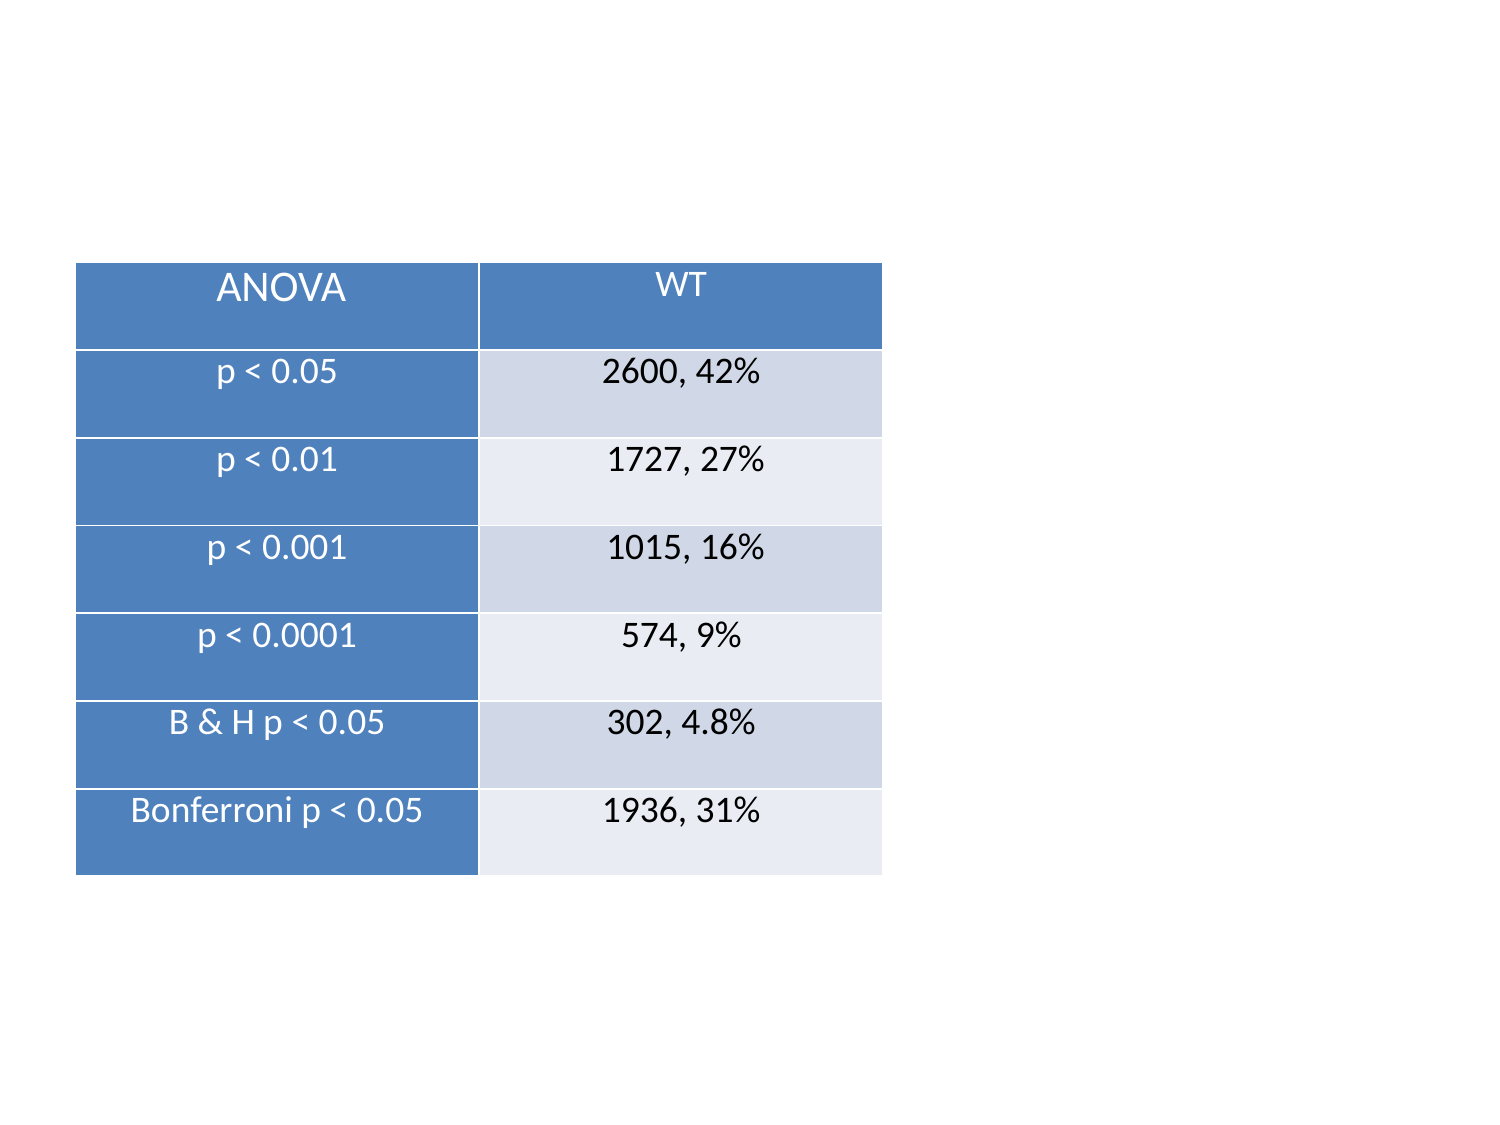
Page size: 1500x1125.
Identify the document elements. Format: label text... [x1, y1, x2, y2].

table_cell p < 0.0001 [76, 614, 478, 700]
table_cell p < 0.001 [76, 526, 478, 612]
table_cell Bonferroni p < 0.05 [76, 790, 478, 875]
table_cell 1936, 31% [480, 790, 882, 875]
table_cell 1015, 16% [480, 526, 882, 612]
table_header WT [480, 263, 882, 349]
table_cell p < 0.01 [76, 439, 478, 525]
table_header ANOVA [76, 263, 478, 349]
table_cell B & H p < 0.05 [76, 702, 478, 788]
table_cell 1727, 27% [480, 439, 882, 525]
table_cell 574, 9% [480, 614, 882, 700]
table_cell 2600, 42% [480, 351, 882, 437]
table_cell p < 0.05 [76, 351, 478, 437]
table_cell 302, 4.8% [480, 702, 882, 788]
